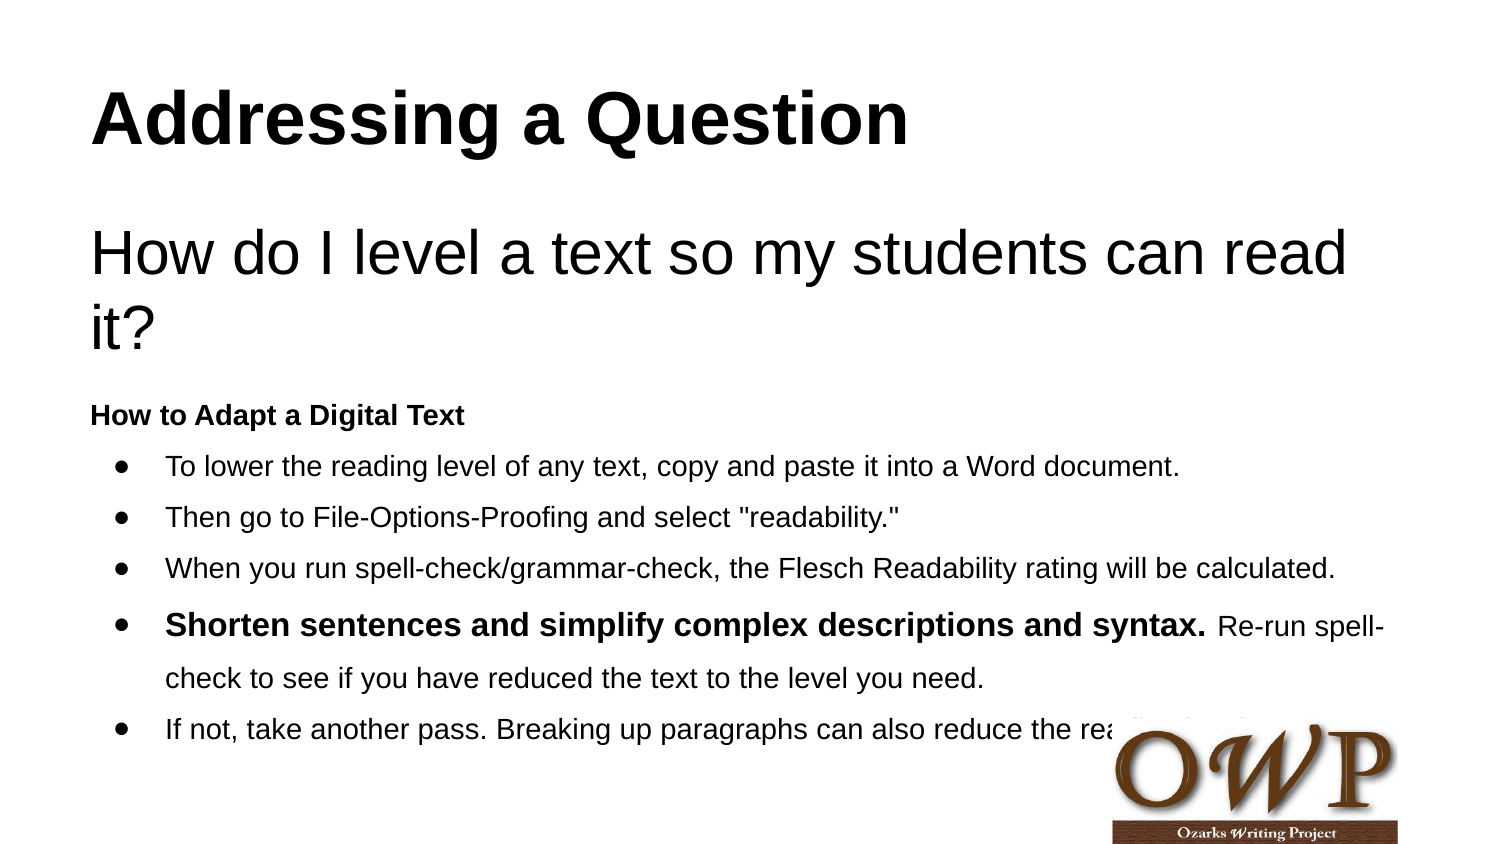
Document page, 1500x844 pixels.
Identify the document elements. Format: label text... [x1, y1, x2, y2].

picture [1112, 717, 1399, 844]
list How do I level a text so my students can read it? How to Adapt a Digital Text To lower the reading level of any text, copy and paste it into a Word document. Then go to File-Options-Proofing and select "readability." When you run spell-check/grammar-check, the Flesch Readability rating will be calculated. Shorten sentences and simplify complex descriptions and syntax. Re-run spell-check to see if you have reduced the text to the level you need. If not, take another pass. Breaking up paragraphs can also reduce the reading level. [75, 196, 1425, 808]
title Addressing a Question [75, 33, 1425, 175]
